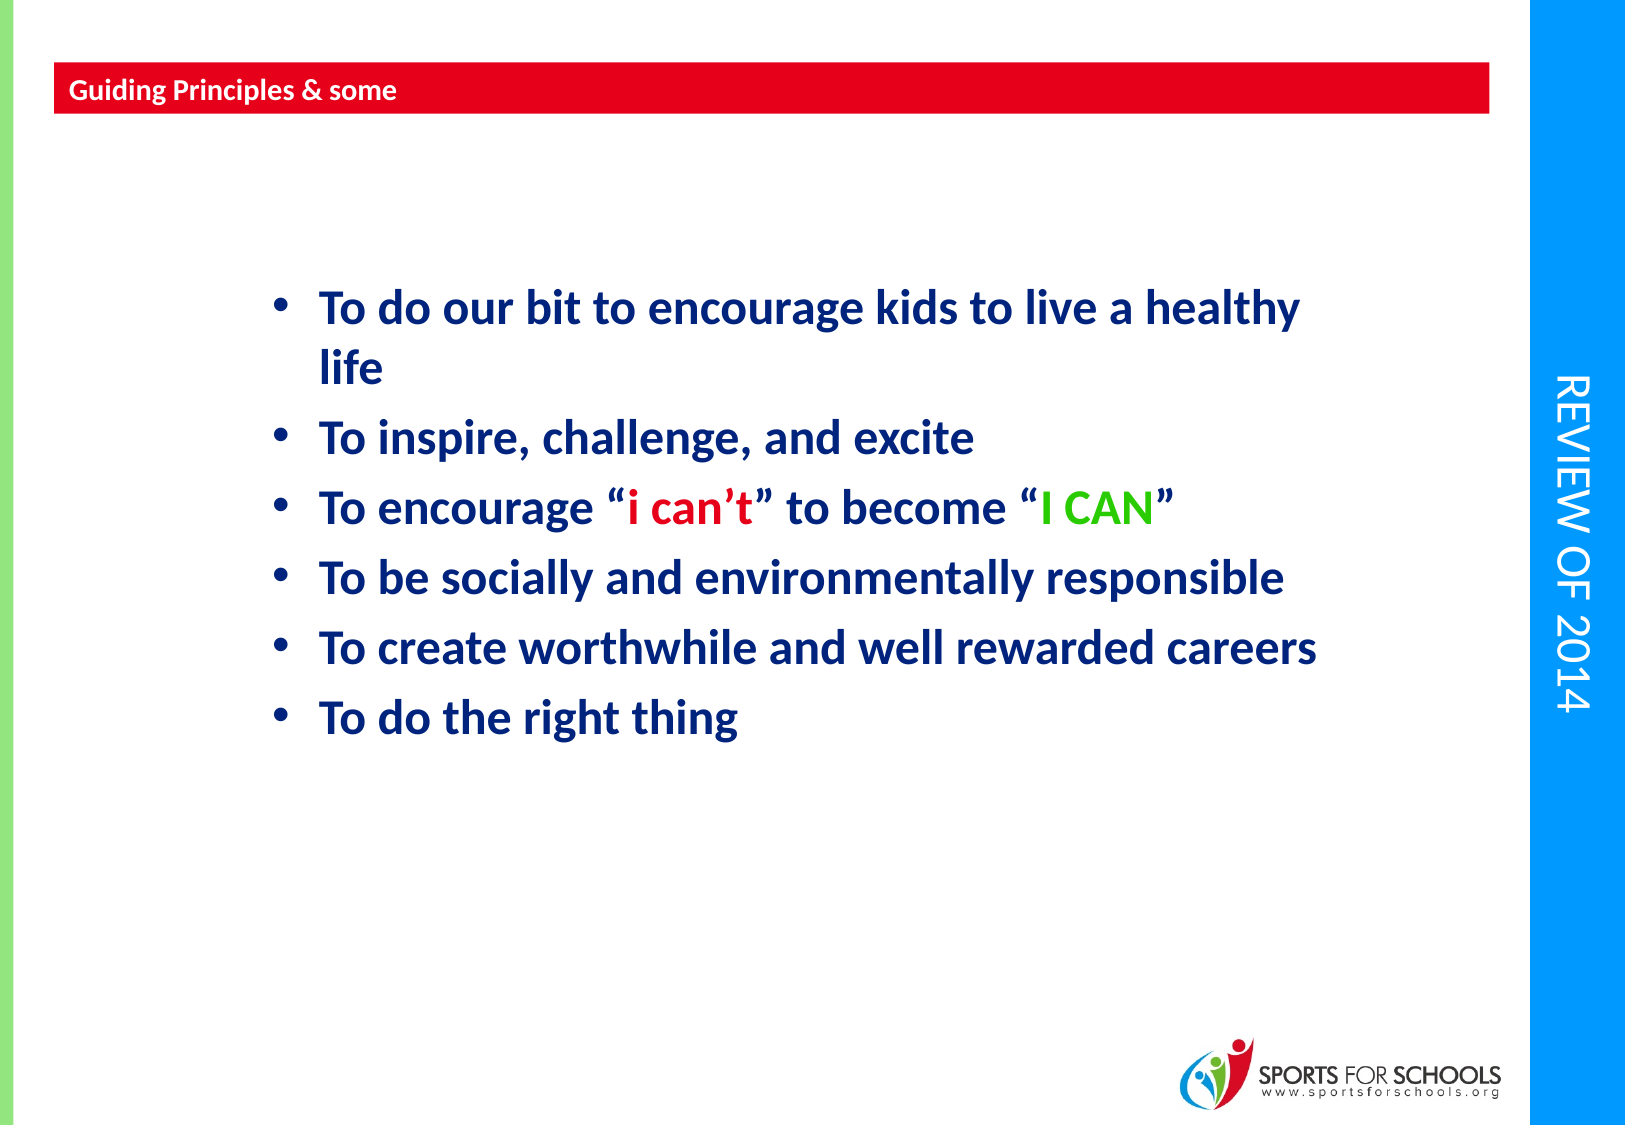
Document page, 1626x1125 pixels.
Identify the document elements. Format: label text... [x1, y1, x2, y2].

title Review of 2014 [1530, 62, 1625, 1025]
list Guiding Principles & some [54, 62, 1490, 114]
picture [1155, 1023, 1525, 1123]
list To do our bit to encourage kids to live a healthy life To inspire, challenge, and excite To encourage “i can’t” to become “I CAN” To be socially and environmentally responsible To create worthwhile and well rewarded careers To do the right thing [257, 267, 1368, 846]
